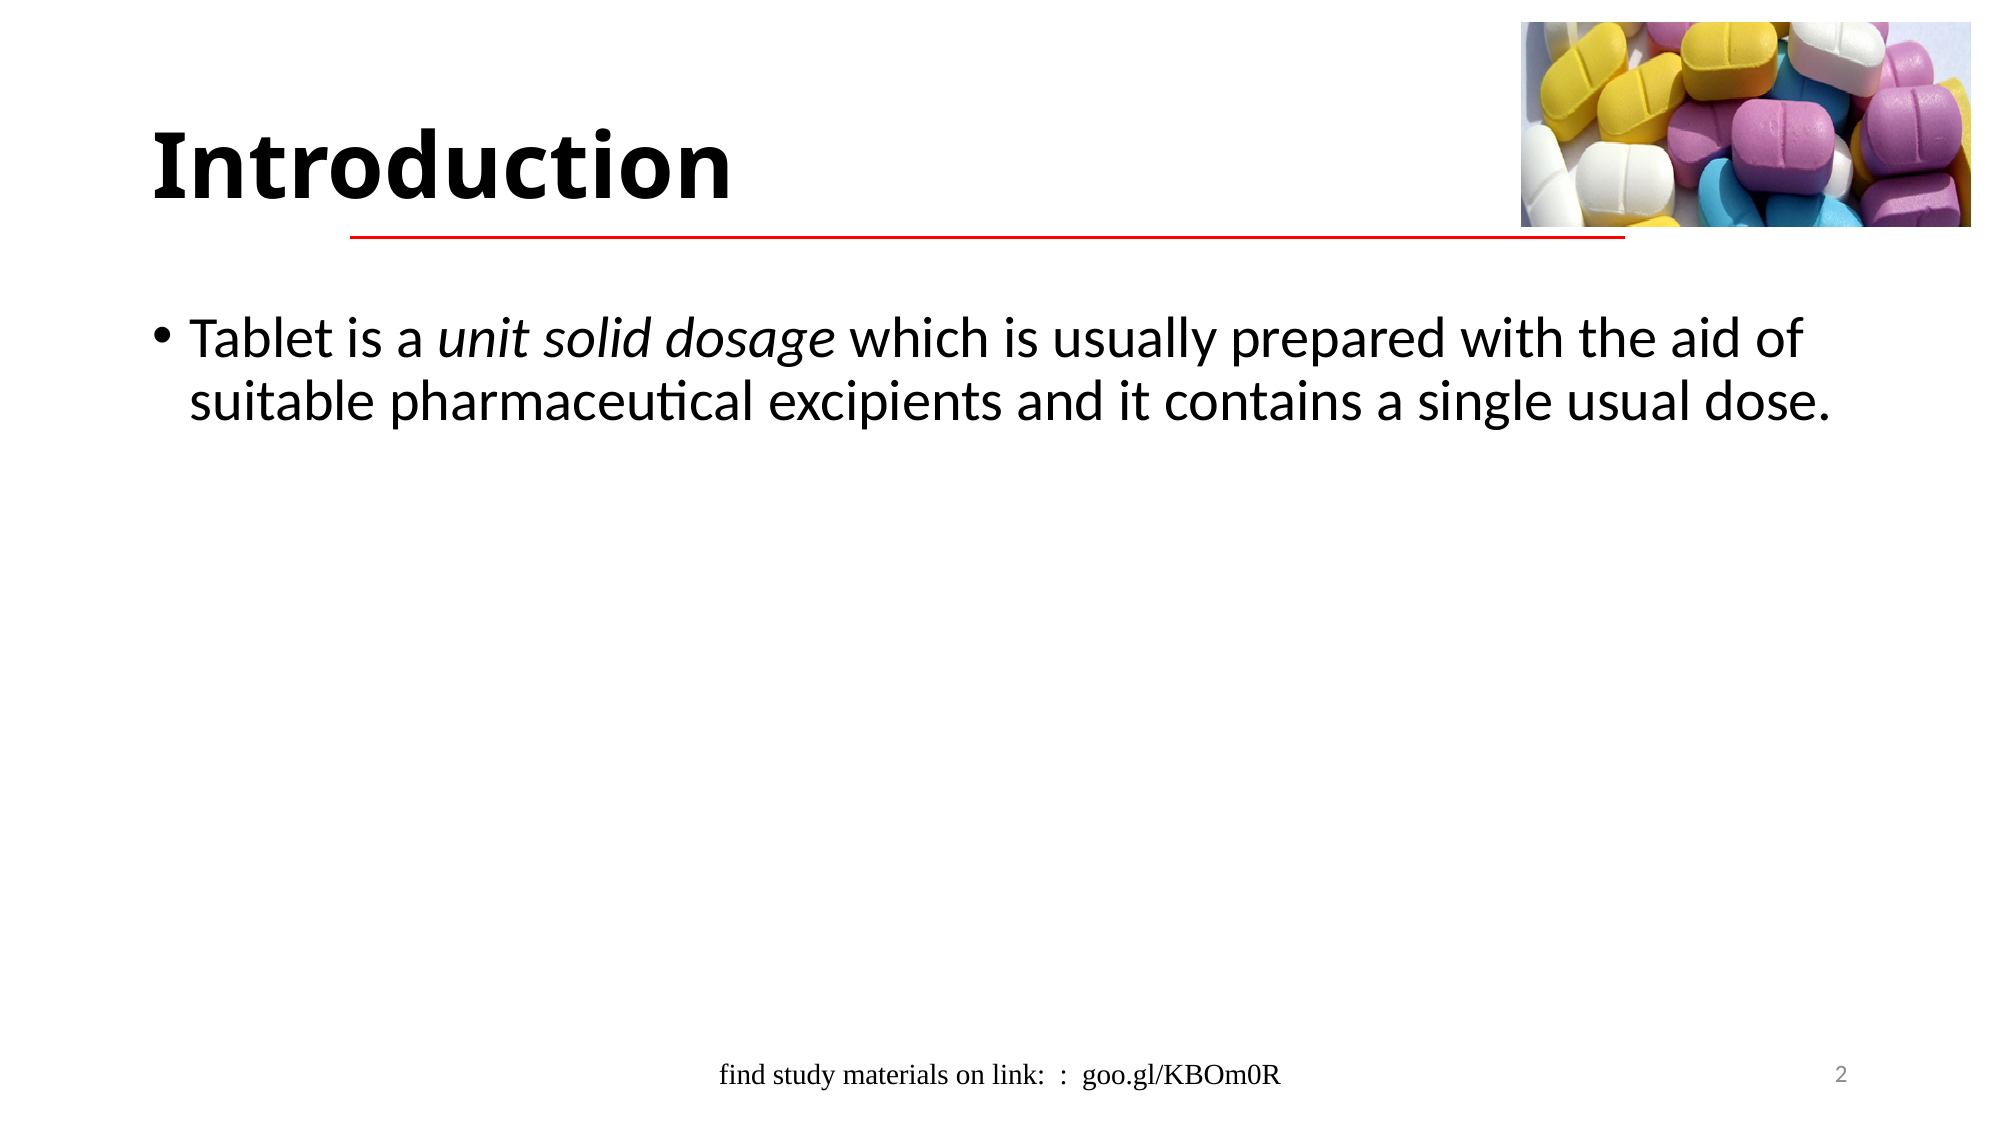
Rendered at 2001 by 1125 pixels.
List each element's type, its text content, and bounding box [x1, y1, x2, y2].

picture [1520, 22, 1971, 227]
slide_number 2 [1412, 1042, 1863, 1103]
list Tablet is a unit solid dosage which is usually prepared with the aid of suitable pharmaceutical excipients and it contains a single usual dose. [137, 299, 1863, 1014]
title Introduction [137, 59, 1863, 278]
footer find study materials on link: : goo.gl/KBOm0R [662, 1042, 1338, 1103]
